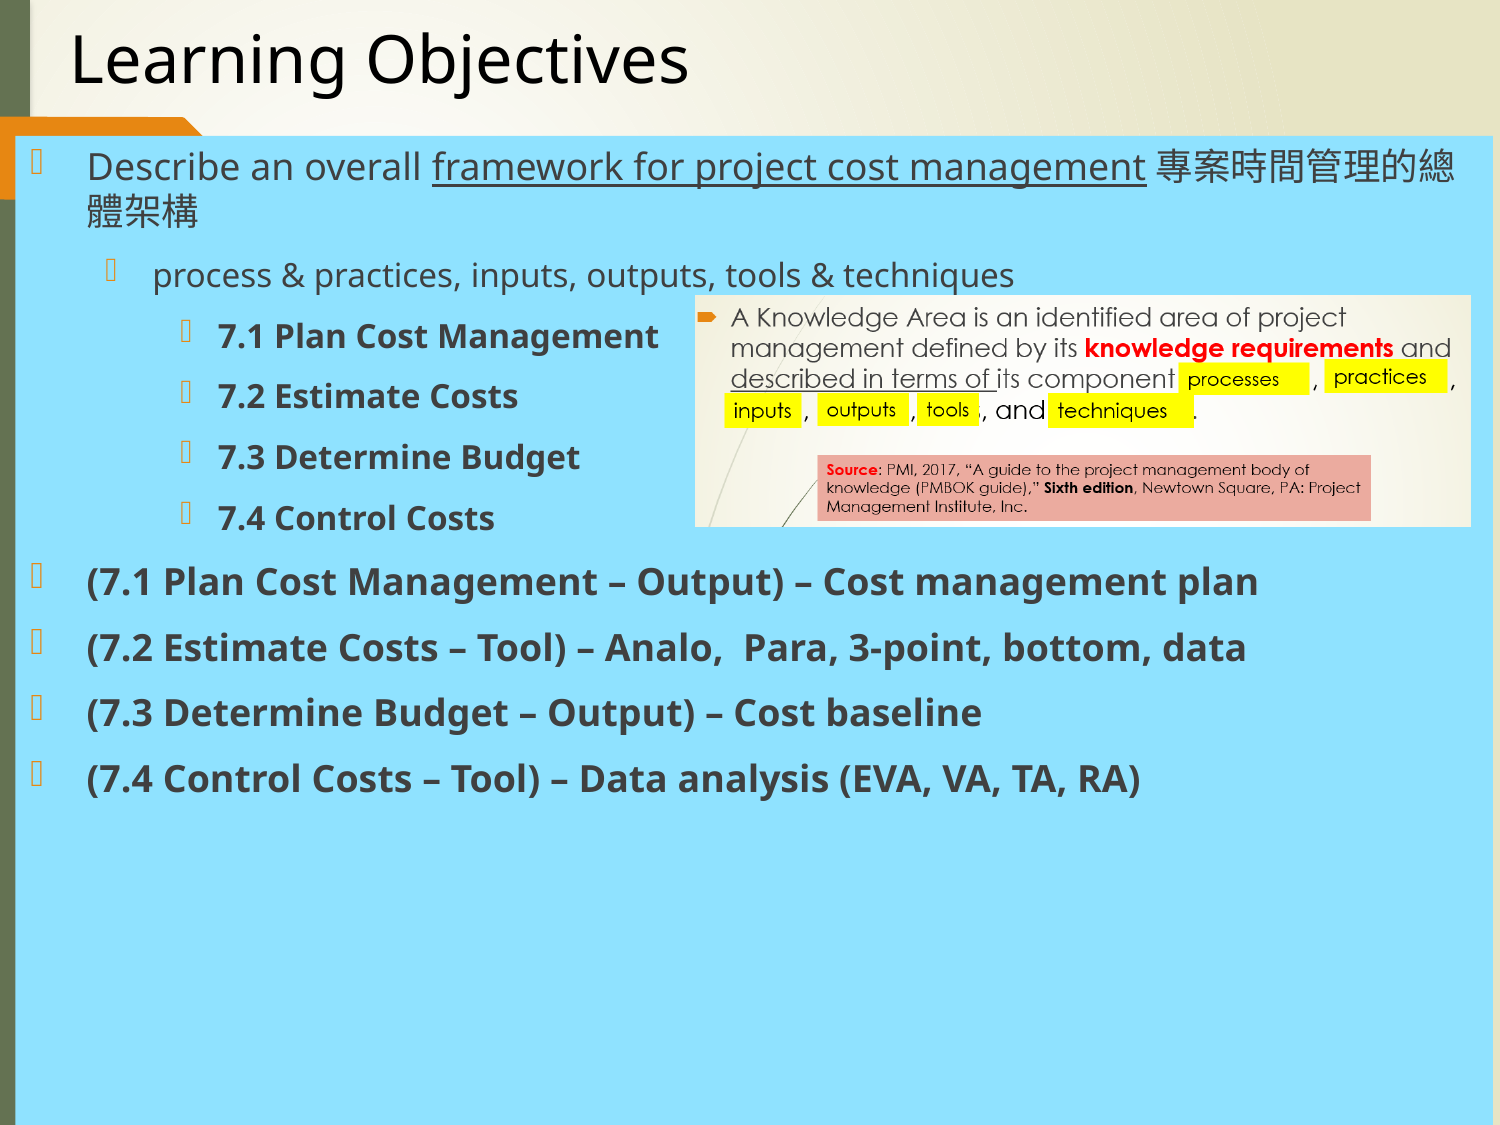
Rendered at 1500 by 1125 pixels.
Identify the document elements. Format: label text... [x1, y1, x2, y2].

list Describe an overall framework for project cost management專案時間管理的總體架構 process & practices, inputs, outputs, tools & techniques 7.1 Plan Cost Management 7.2 Estimate Costs 7.3 Determine Budget 7.4 Control Costs (7.1 Plan Cost Management – Output) – Cost management plan (7.2 Estimate Costs – Tool) – Analo, Para, 3-point, bottom, data (7.3 Determine Budget – Output) – Cost baseline (7.4 Control Costs – Tool) – Data analysis (EVA, VA, TA, RA) [15, 135, 1493, 1125]
text_box Learning Objectives [54, 9, 1500, 105]
picture [695, 295, 1471, 527]
